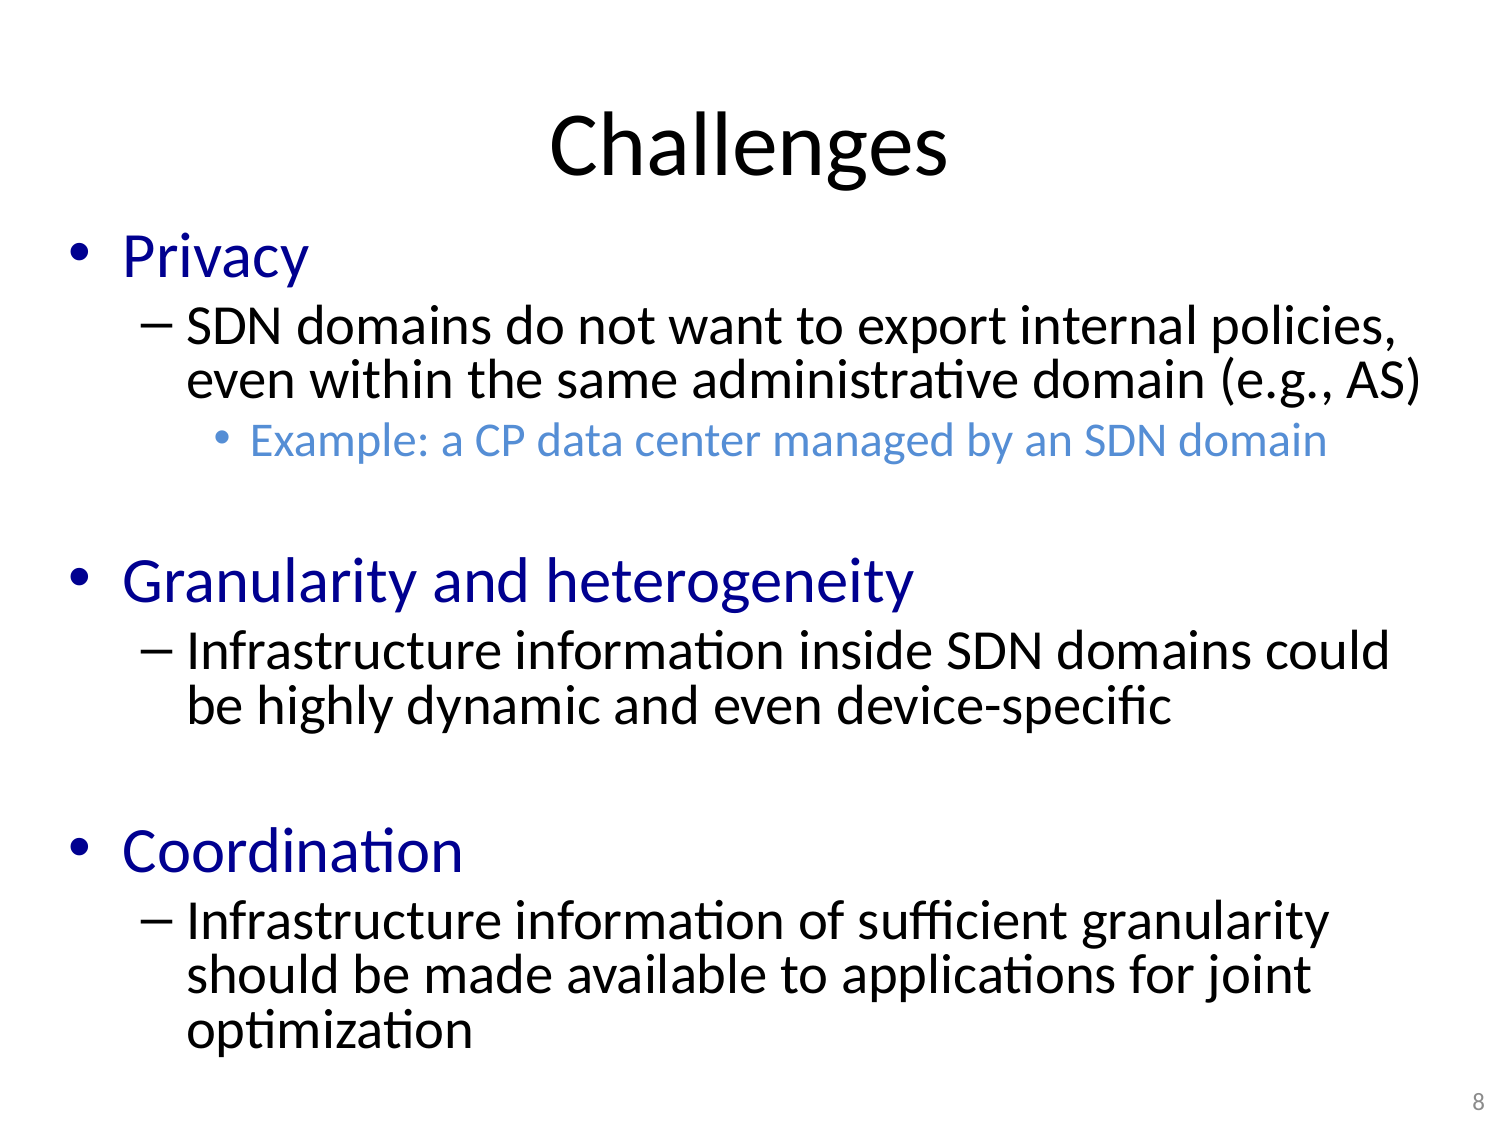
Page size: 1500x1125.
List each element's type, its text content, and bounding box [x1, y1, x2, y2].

title Challenges [75, 45, 1425, 219]
slide_number 8 [1187, 1074, 1500, 1125]
list Privacy SDN domains do not want to export internal policies, even within the same administrative domain (e.g., AS) Example: a CP data center managed by an SDN domain Granularity and heterogeneity Infrastructure information inside SDN domains could be highly dynamic and even device-specific Coordination Infrastructure information of sufficient granularity should be made available to applications for joint optimization [53, 219, 1453, 1080]
